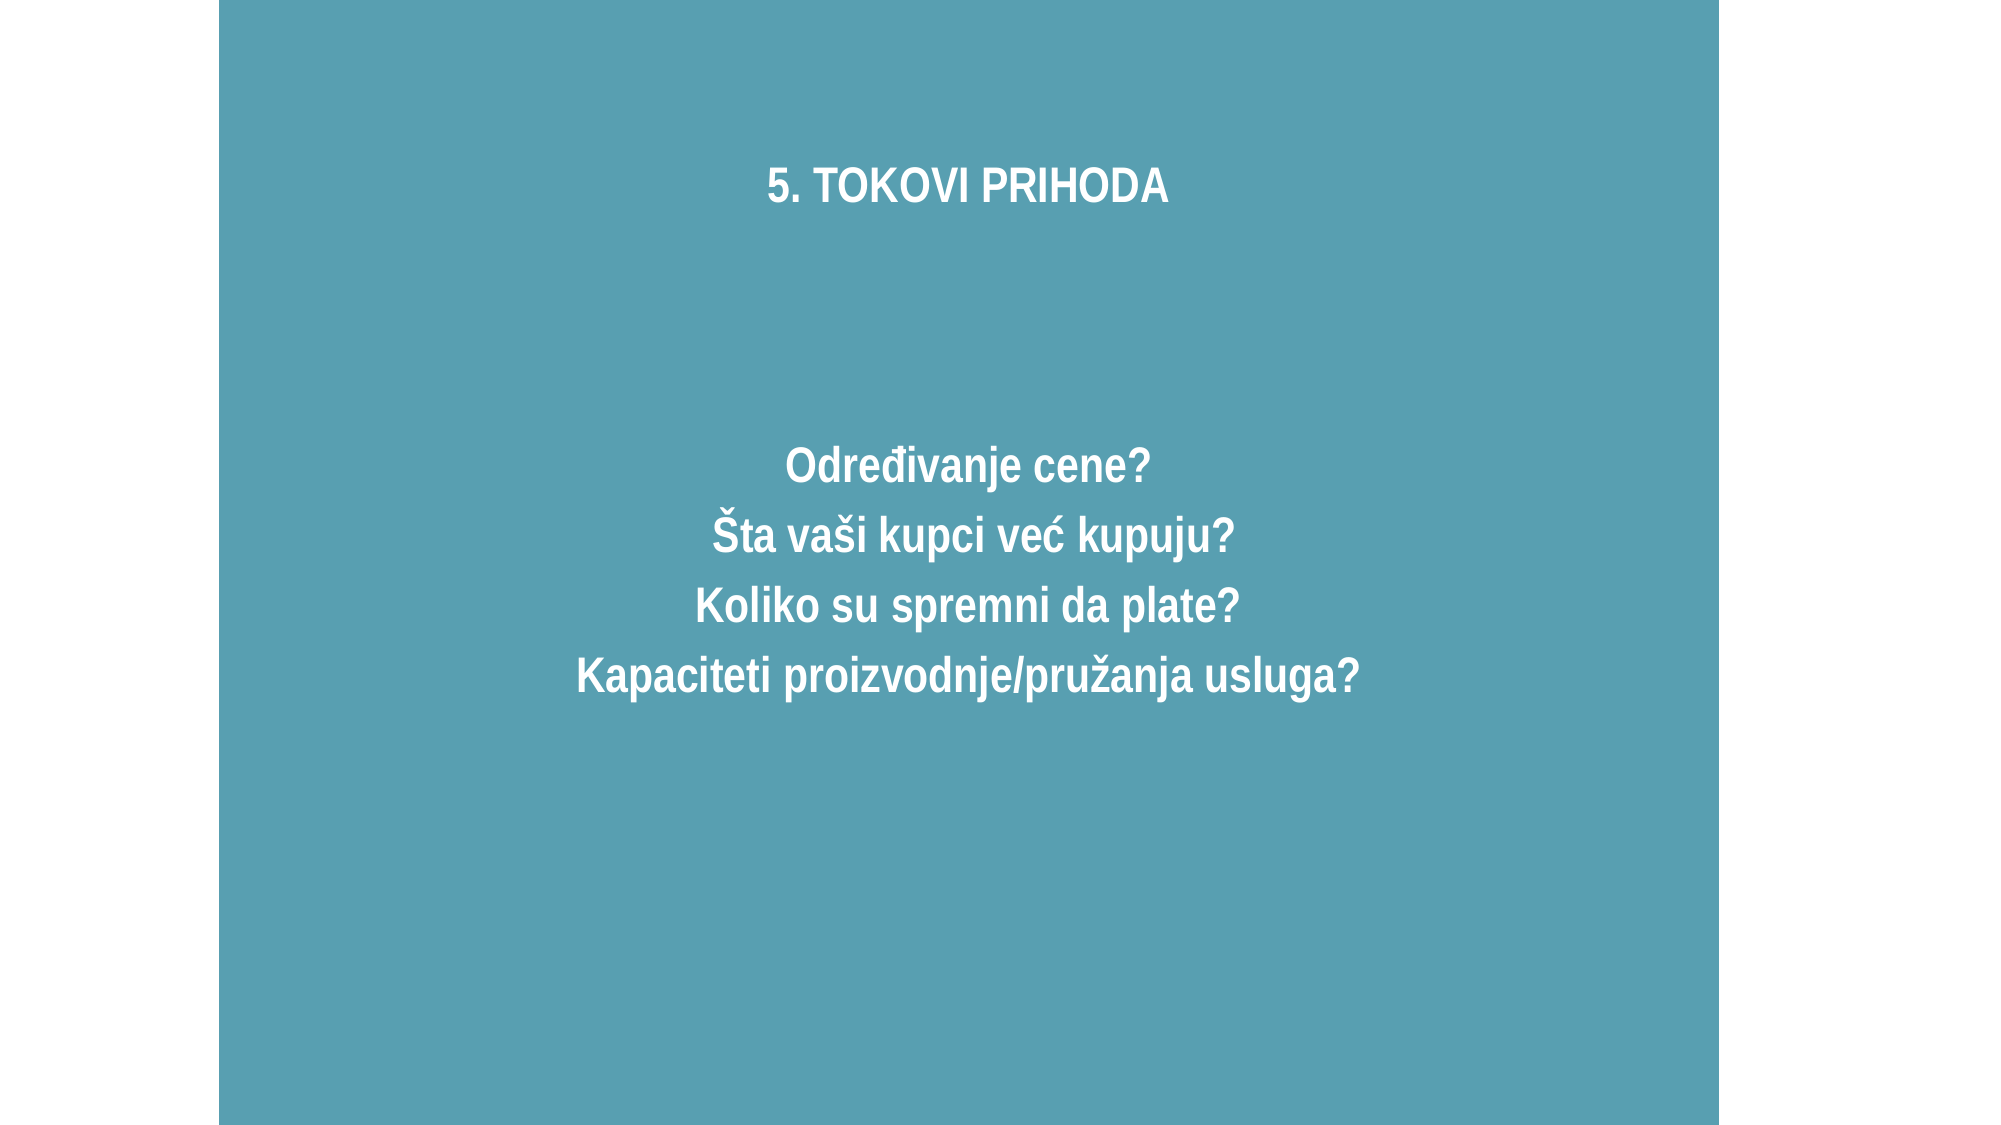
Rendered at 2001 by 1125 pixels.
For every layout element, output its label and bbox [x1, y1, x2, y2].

picture [218, 0, 1720, 1125]
